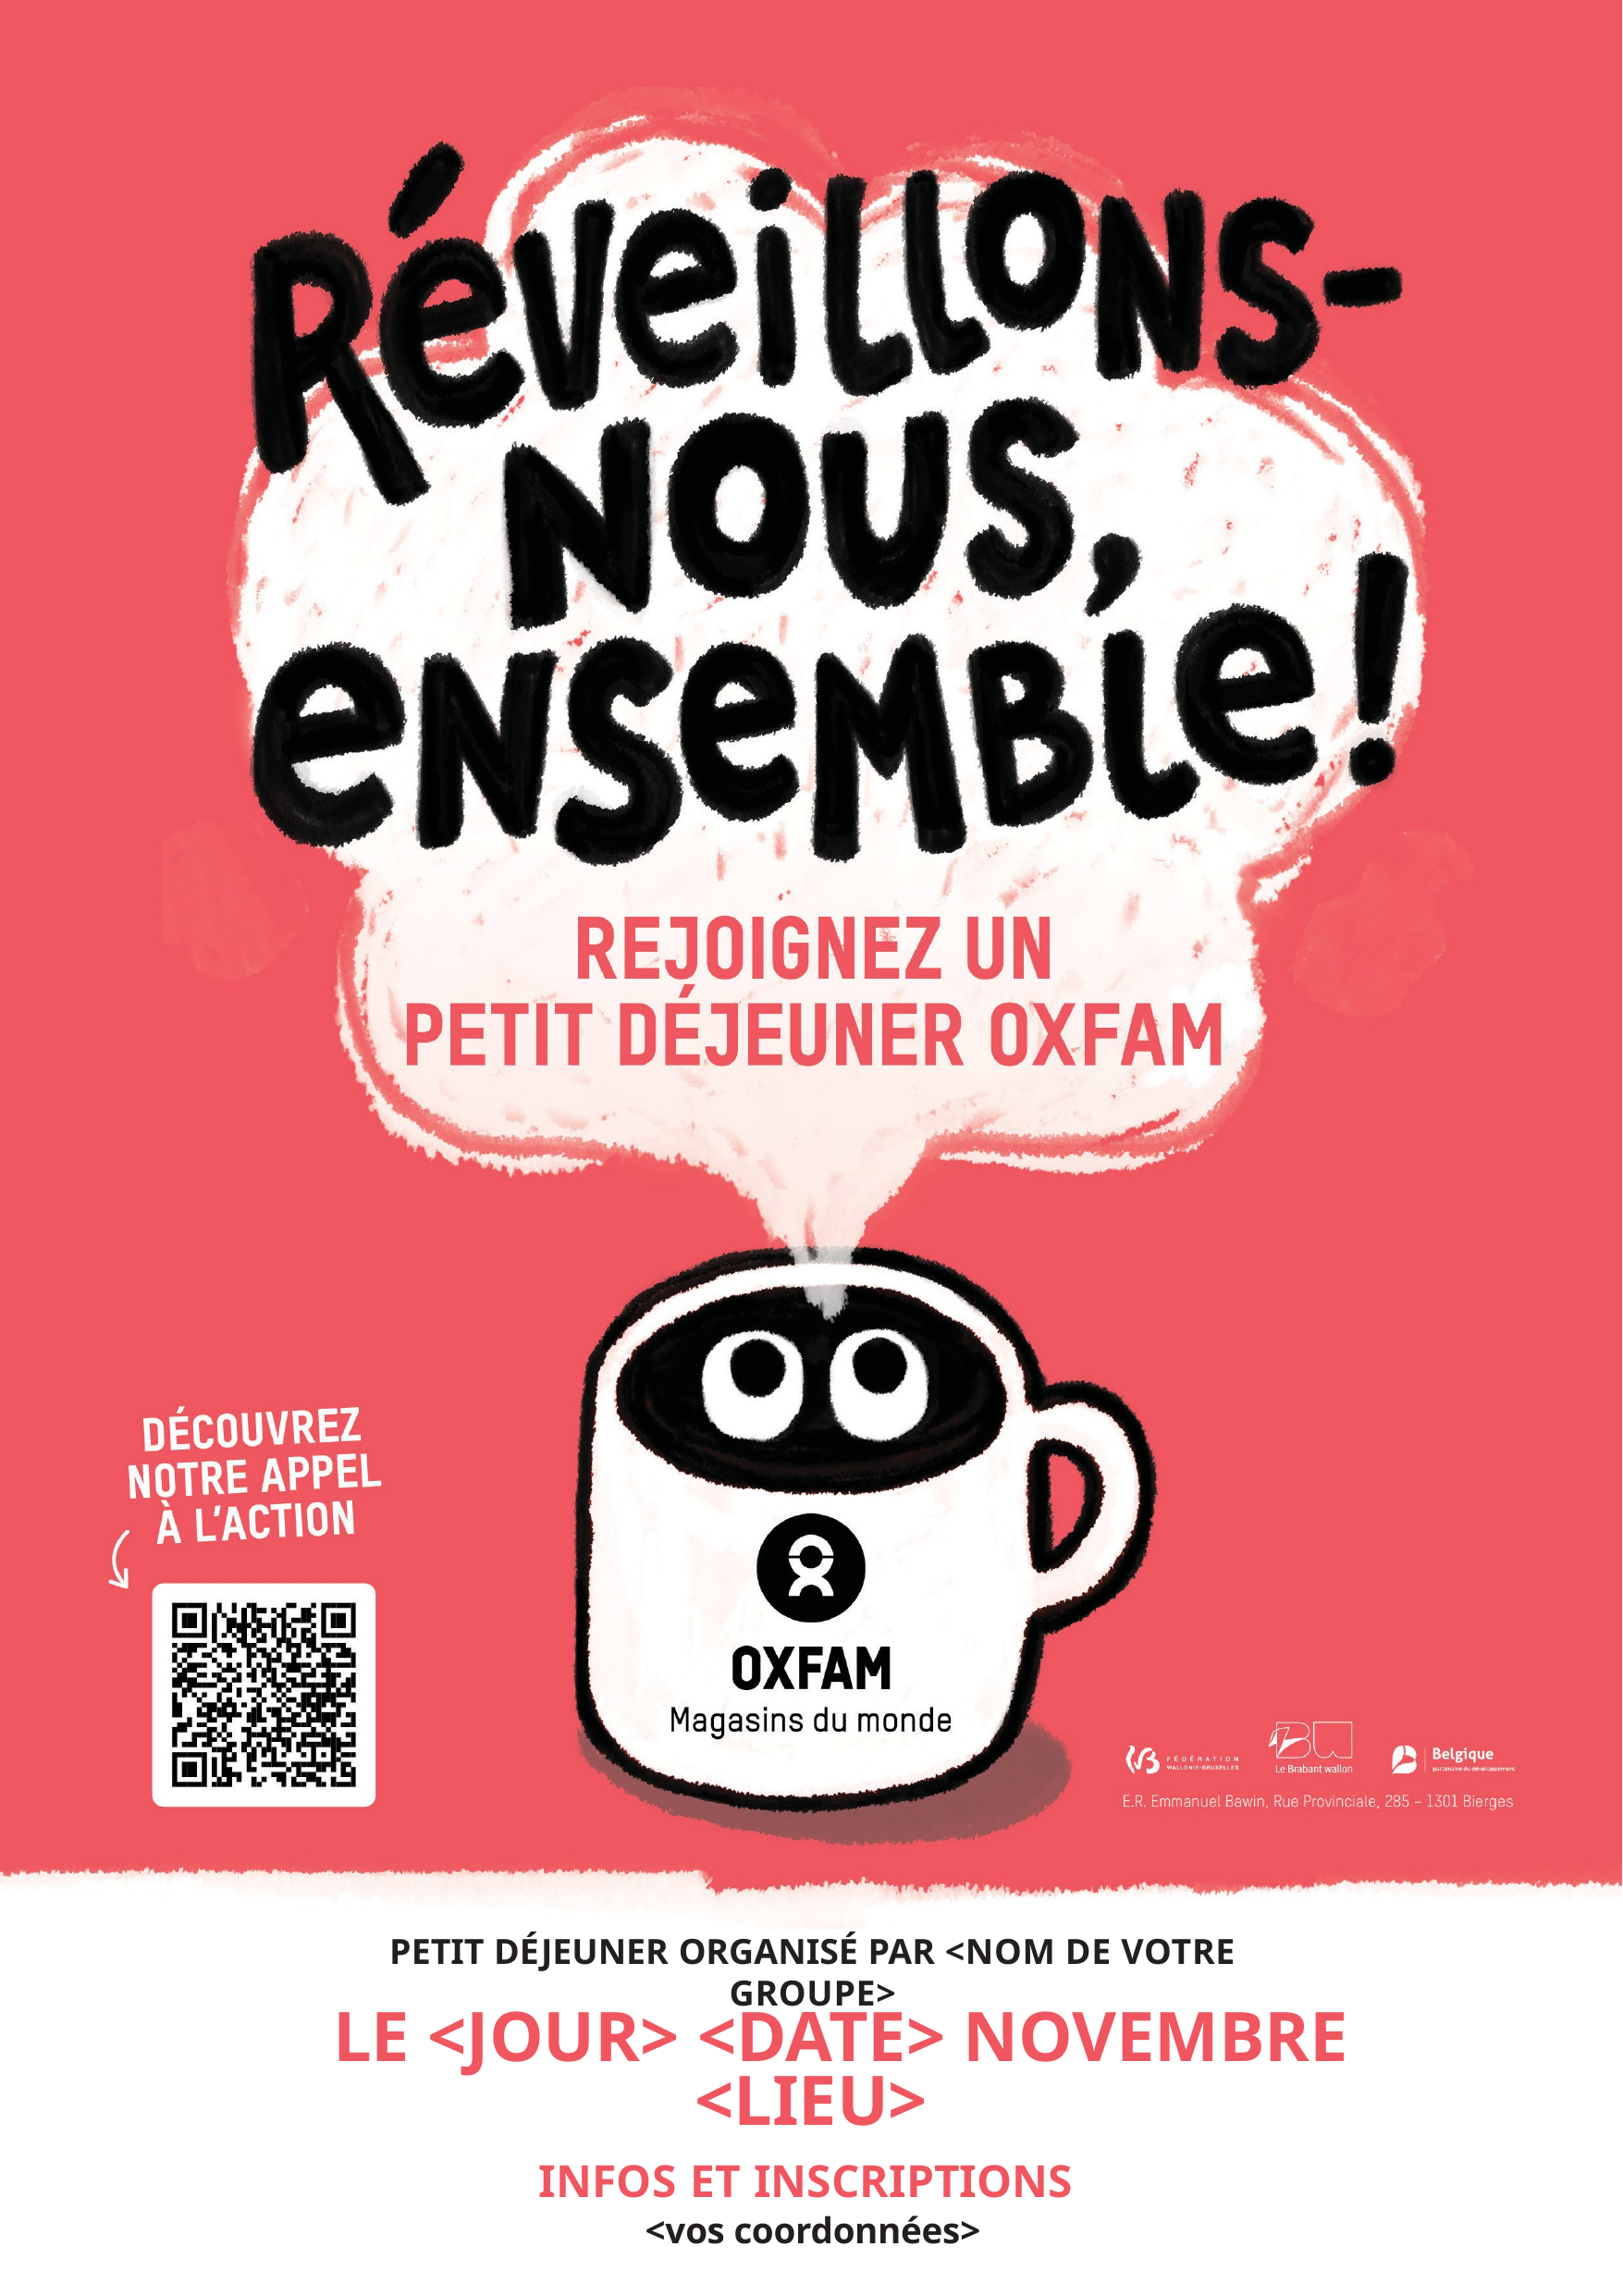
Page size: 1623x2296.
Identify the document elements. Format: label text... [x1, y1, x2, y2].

text_box INFOS ET INSCRIPTIONS <vos coordonnées> [400, 2160, 1223, 2252]
picture [0, 0, 1623, 1931]
text_box PETIT DÉJEUNER ORGANISÉ PAR <NOM DE VOTRE GROUPE> [330, 1941, 1294, 2013]
text_box LE <JOUR> <DATE> NOVEMBRE <LIEU> [0, 1991, 1622, 2139]
